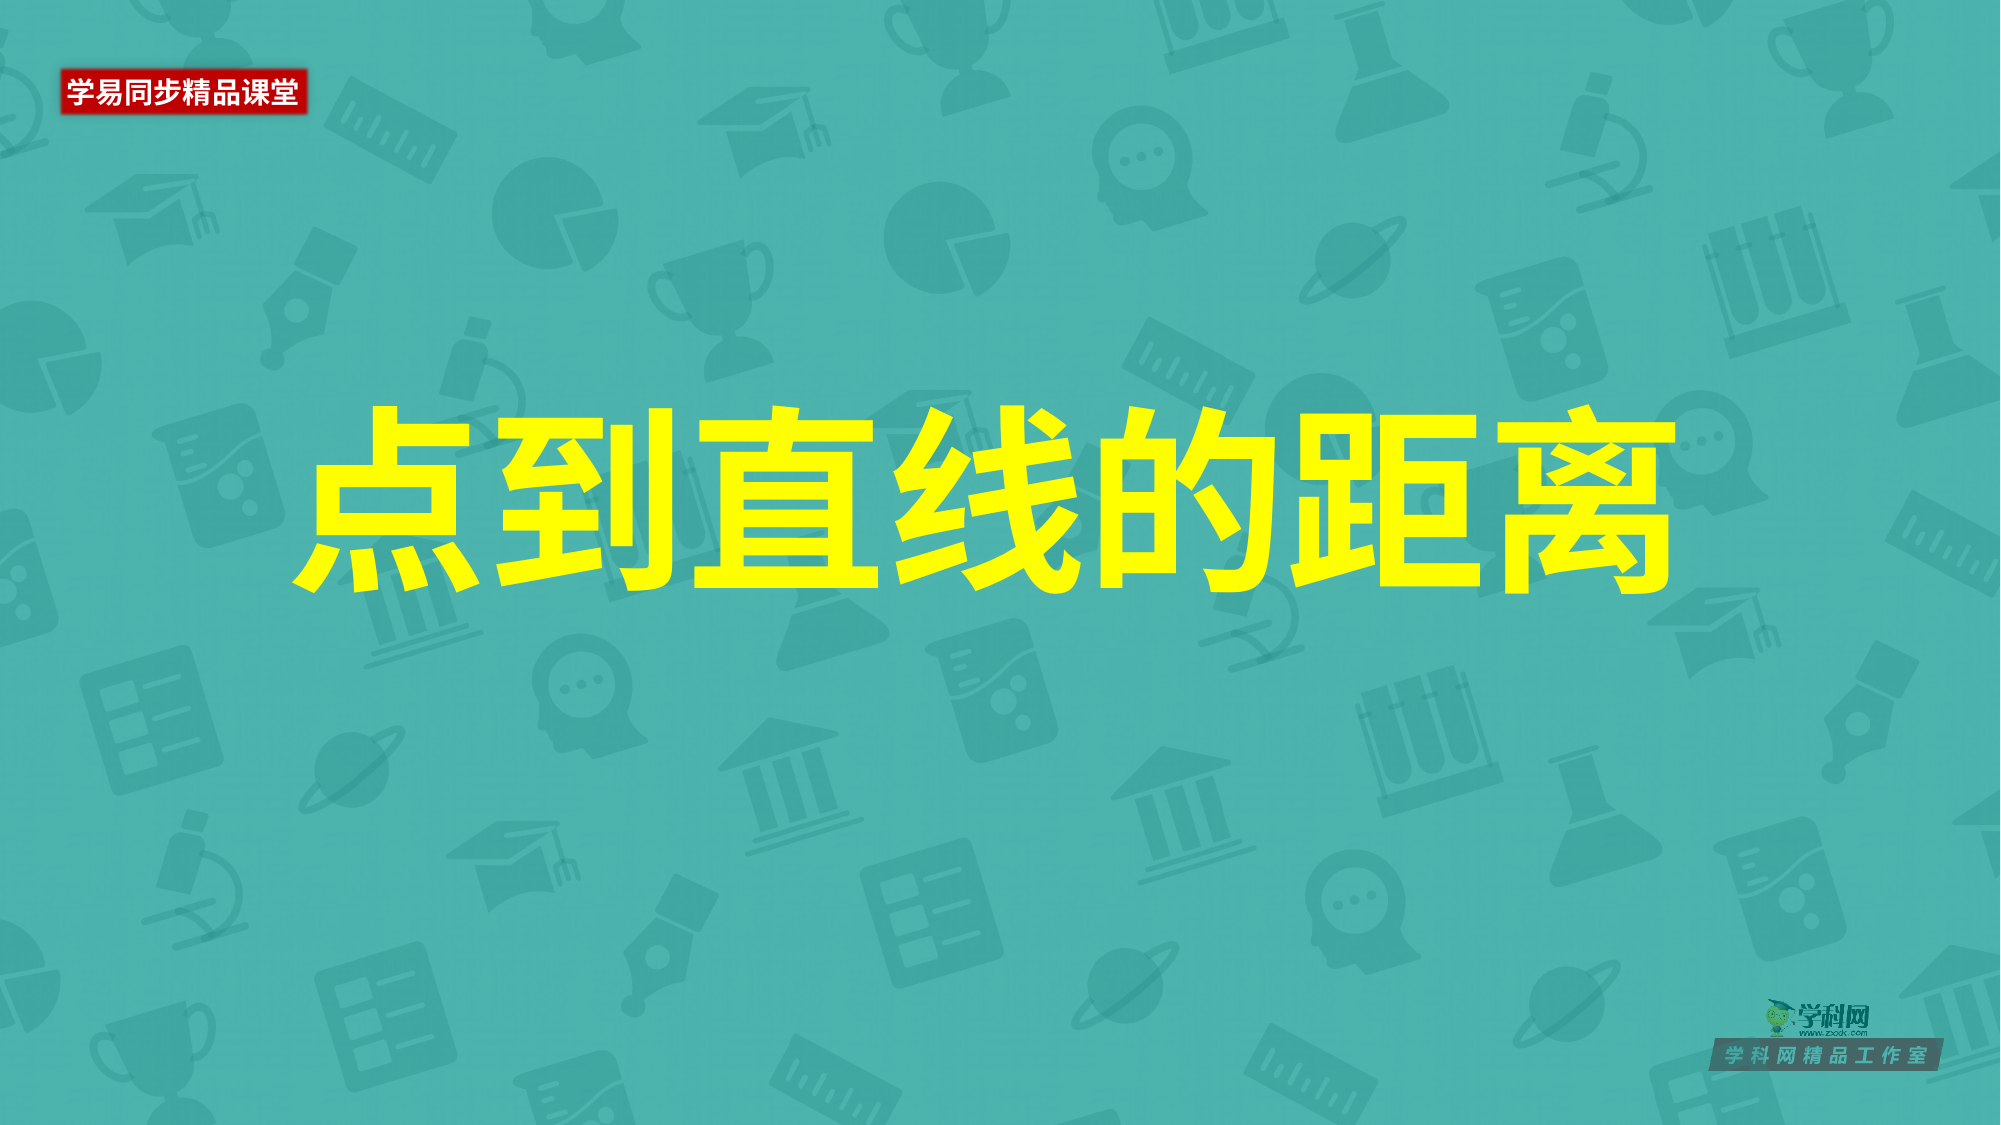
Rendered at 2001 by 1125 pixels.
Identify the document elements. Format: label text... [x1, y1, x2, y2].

text_box 点到直线的距离 [0, 368, 2000, 624]
text_box 学易同步精品课堂 [63, 71, 305, 112]
picture [0, 0, 2001, 1125]
